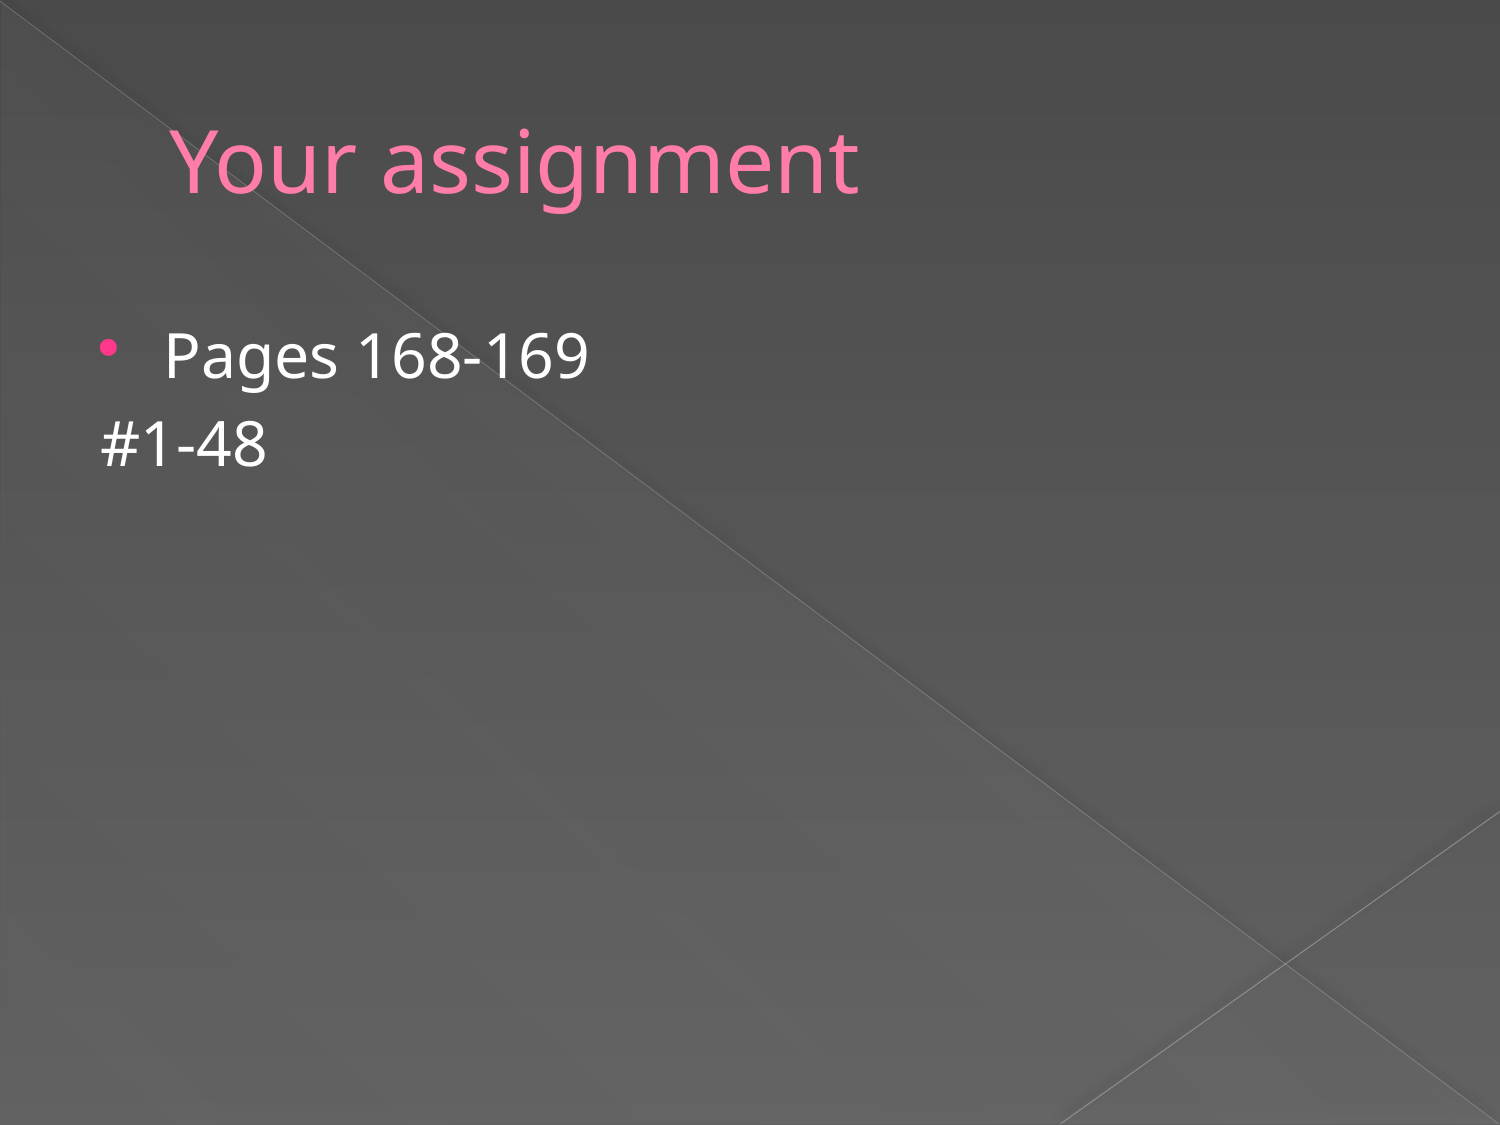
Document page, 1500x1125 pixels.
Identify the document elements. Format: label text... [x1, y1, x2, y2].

title Your assignment [75, 43, 1425, 274]
list Pages 168-169 #1-48 [75, 308, 1425, 1059]
